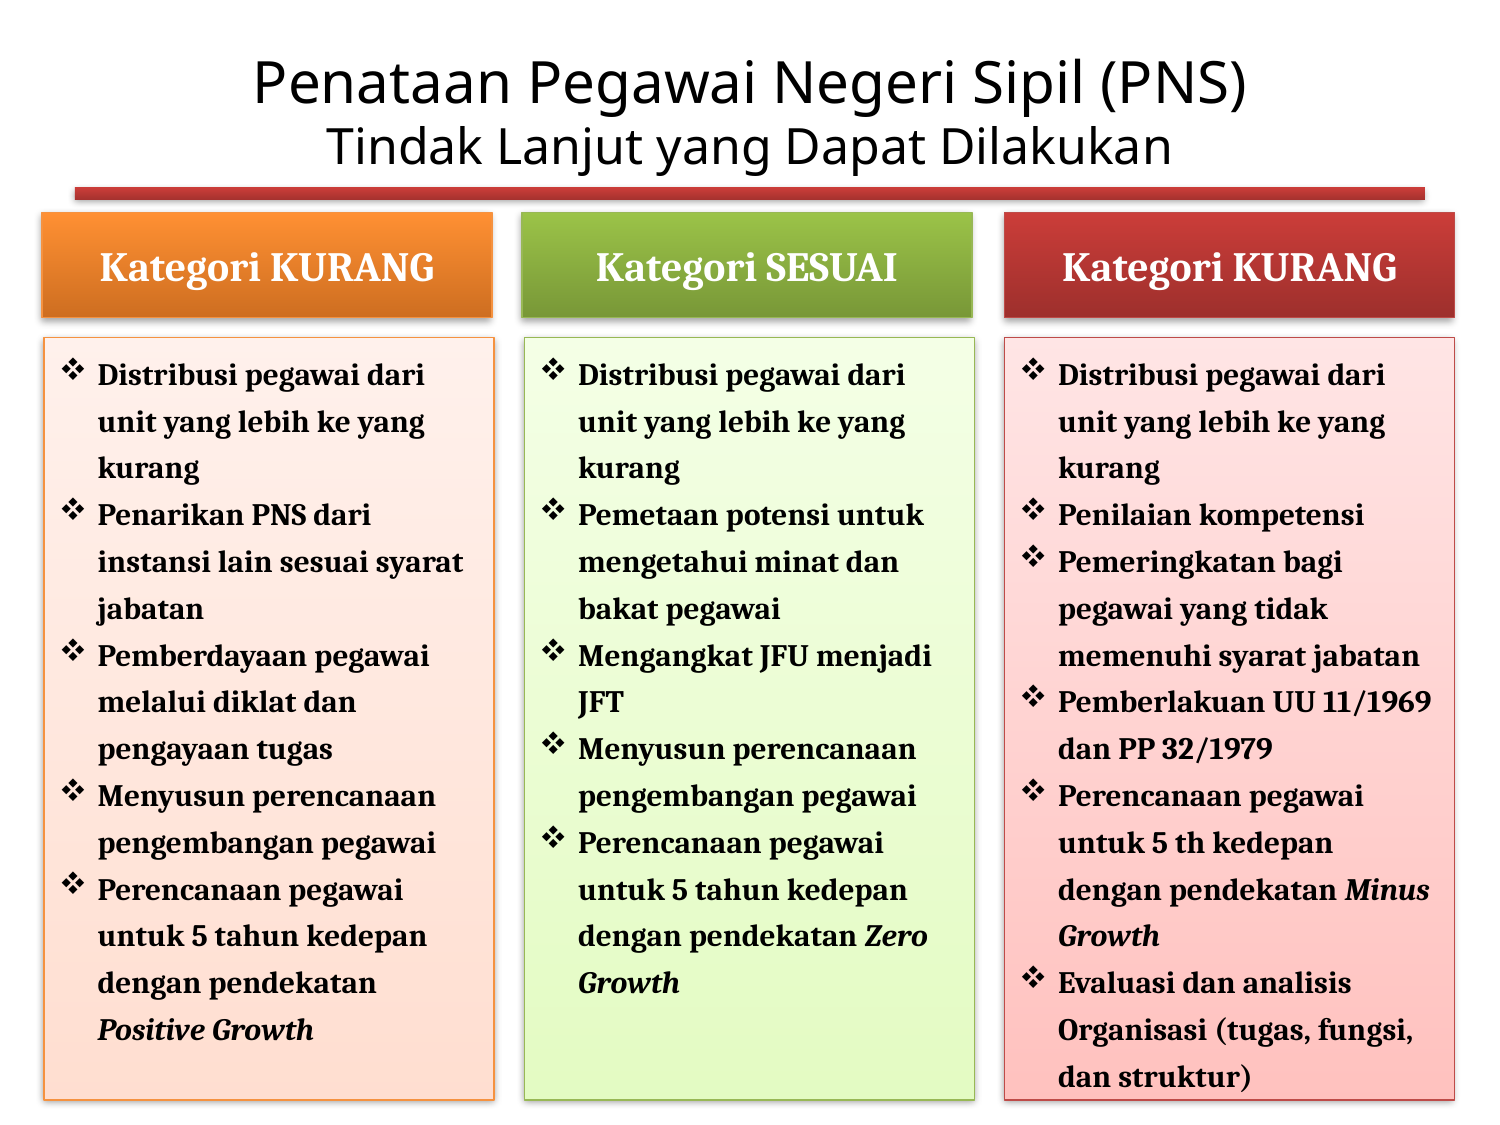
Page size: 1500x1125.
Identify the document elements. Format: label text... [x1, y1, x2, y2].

title Penataan Pegawai Negeri Sipil (PNS) Tindak Lanjut yang Dapat Dilakukan [75, 45, 1425, 175]
text_box Kategori KURANG [1004, 212, 1455, 318]
text_box Distribusi pegawai dari unit yang lebih ke yang kurang Penilaian kompetensi Pemeringkatan bagi pegawai yang tidak memenuhi syarat jabatan Pemberlakuan UU 11/1969 dan PP 32/1979 Perencanaan pegawai untuk 5 th kedepan dengan pendekatan Minus Growth Evaluasi dan analisis Organisasi (tugas, fungsi, dan struktur) [1004, 337, 1455, 1101]
text_box [74, 187, 1425, 200]
text_box Kategori SESUAI [521, 212, 973, 318]
text_box Distribusi pegawai dari unit yang lebih ke yang kurang Penarikan PNS dari instansi lain sesuai syarat jabatan Pemberdayaan pegawai melalui diklat dan pengayaan tugas Menyusun perencanaan pengembangan pegawai Perencanaan pegawai untuk 5 tahun kedepan dengan pendekatan Positive Growth [43, 337, 495, 1101]
text_box Distribusi pegawai dari unit yang lebih ke yang kurang Pemetaan potensi untuk mengetahui minat dan bakat pegawai Mengangkat JFU menjadi JFT Menyusun perencanaan pengembangan pegawai Perencanaan pegawai untuk 5 tahun kedepan dengan pendekatan Zero Growth [524, 337, 975, 1101]
text_box Kategori KURANG [41, 212, 493, 318]
